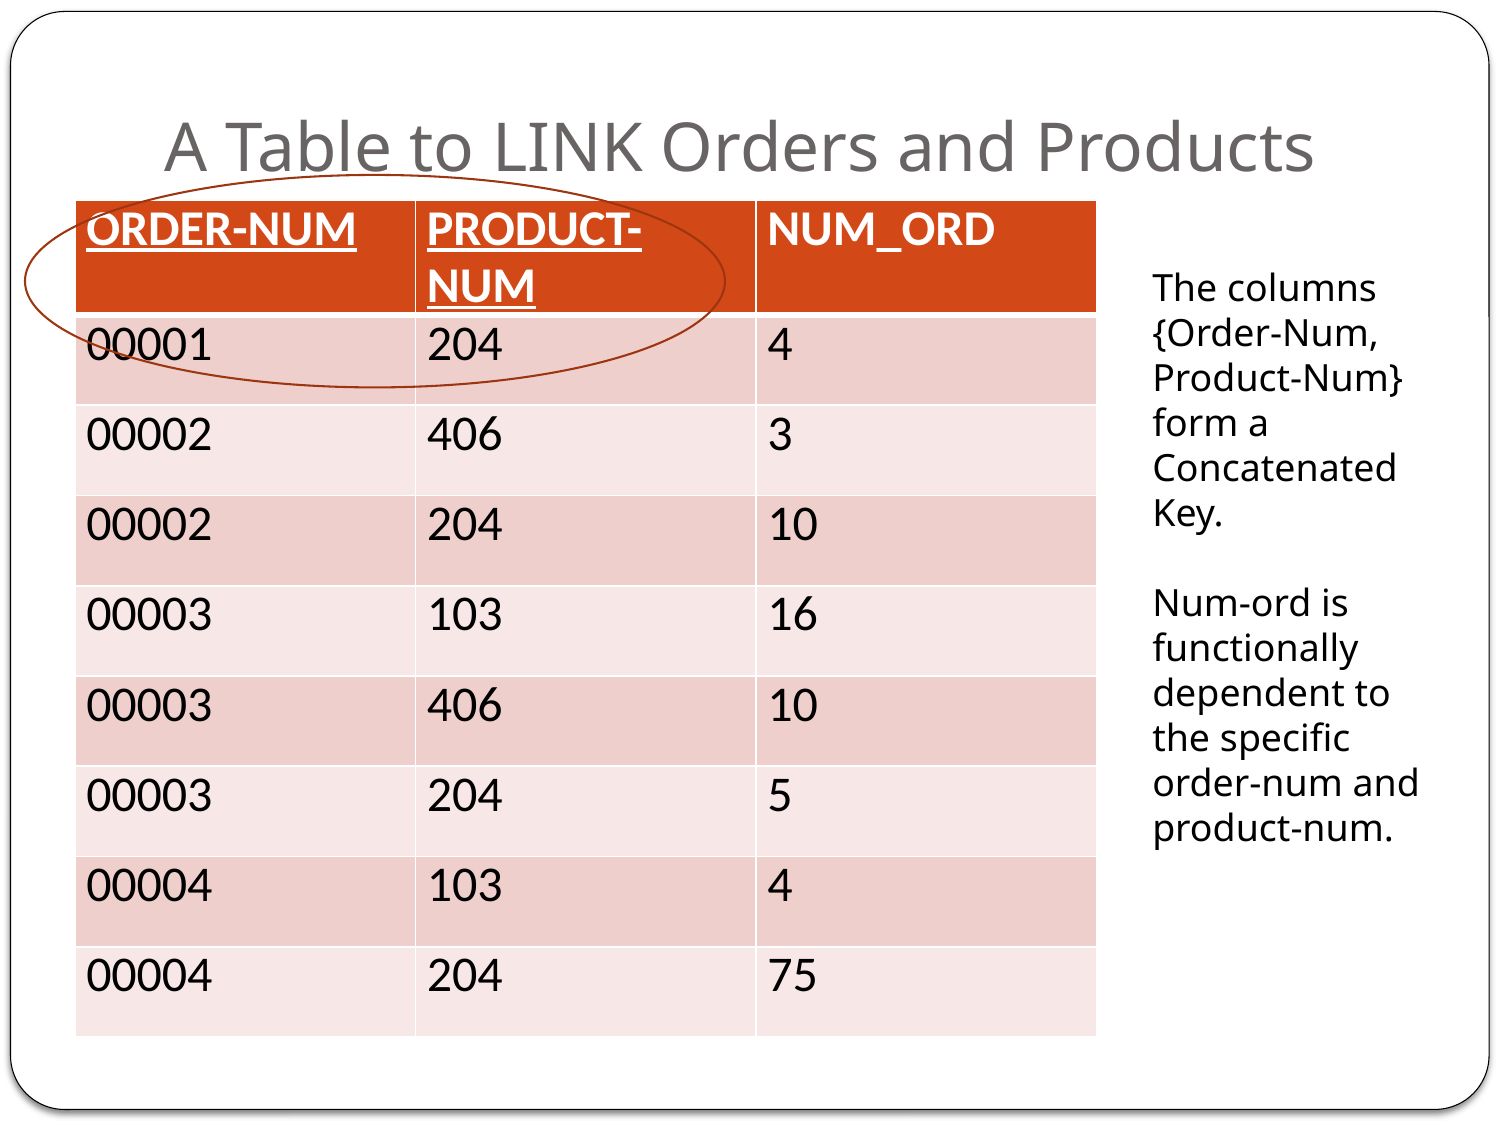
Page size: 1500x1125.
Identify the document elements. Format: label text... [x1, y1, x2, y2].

table_cell 406 [416, 406, 755, 495]
table_cell 103 [416, 587, 755, 675]
text_box [23, 173, 726, 389]
table_cell 00002 [76, 496, 415, 585]
table_cell 00003 [76, 587, 415, 675]
table_cell 00002 [76, 406, 415, 495]
table_cell 204 [416, 318, 755, 404]
table_cell 10 [757, 496, 1096, 585]
table_cell 75 [757, 948, 1096, 1036]
table_cell 4 [757, 318, 1096, 404]
table_cell 406 [416, 677, 755, 765]
table_cell 00004 [76, 857, 415, 946]
table_cell 00003 [76, 767, 415, 856]
text_box The columns {Order-Num, Product-Num} form a Concatenated Key. Num-ord is functionally dependent to the specific order-num and product-num. [1137, 256, 1438, 857]
table_cell 103 [416, 857, 755, 946]
table_cell 10 [757, 677, 1096, 765]
table_cell 204 [416, 948, 755, 1036]
table_header PRODUCT-NUM [613, 201, 755, 312]
table_cell 204 [416, 767, 755, 856]
table_cell 16 [757, 587, 1096, 675]
table_cell 00004 [76, 948, 415, 1036]
table_cell 00001 [76, 339, 415, 404]
table_header NUM_ORD [757, 201, 1096, 312]
table_cell 5 [757, 767, 1096, 856]
table_cell 4 [757, 857, 1096, 946]
table_header ORDER-NUM [76, 201, 137, 224]
table_cell 3 [757, 406, 1096, 495]
table_cell 204 [416, 496, 755, 585]
table_cell 00003 [76, 677, 415, 765]
title A Table to LINK Orders and Products [150, 45, 1425, 200]
